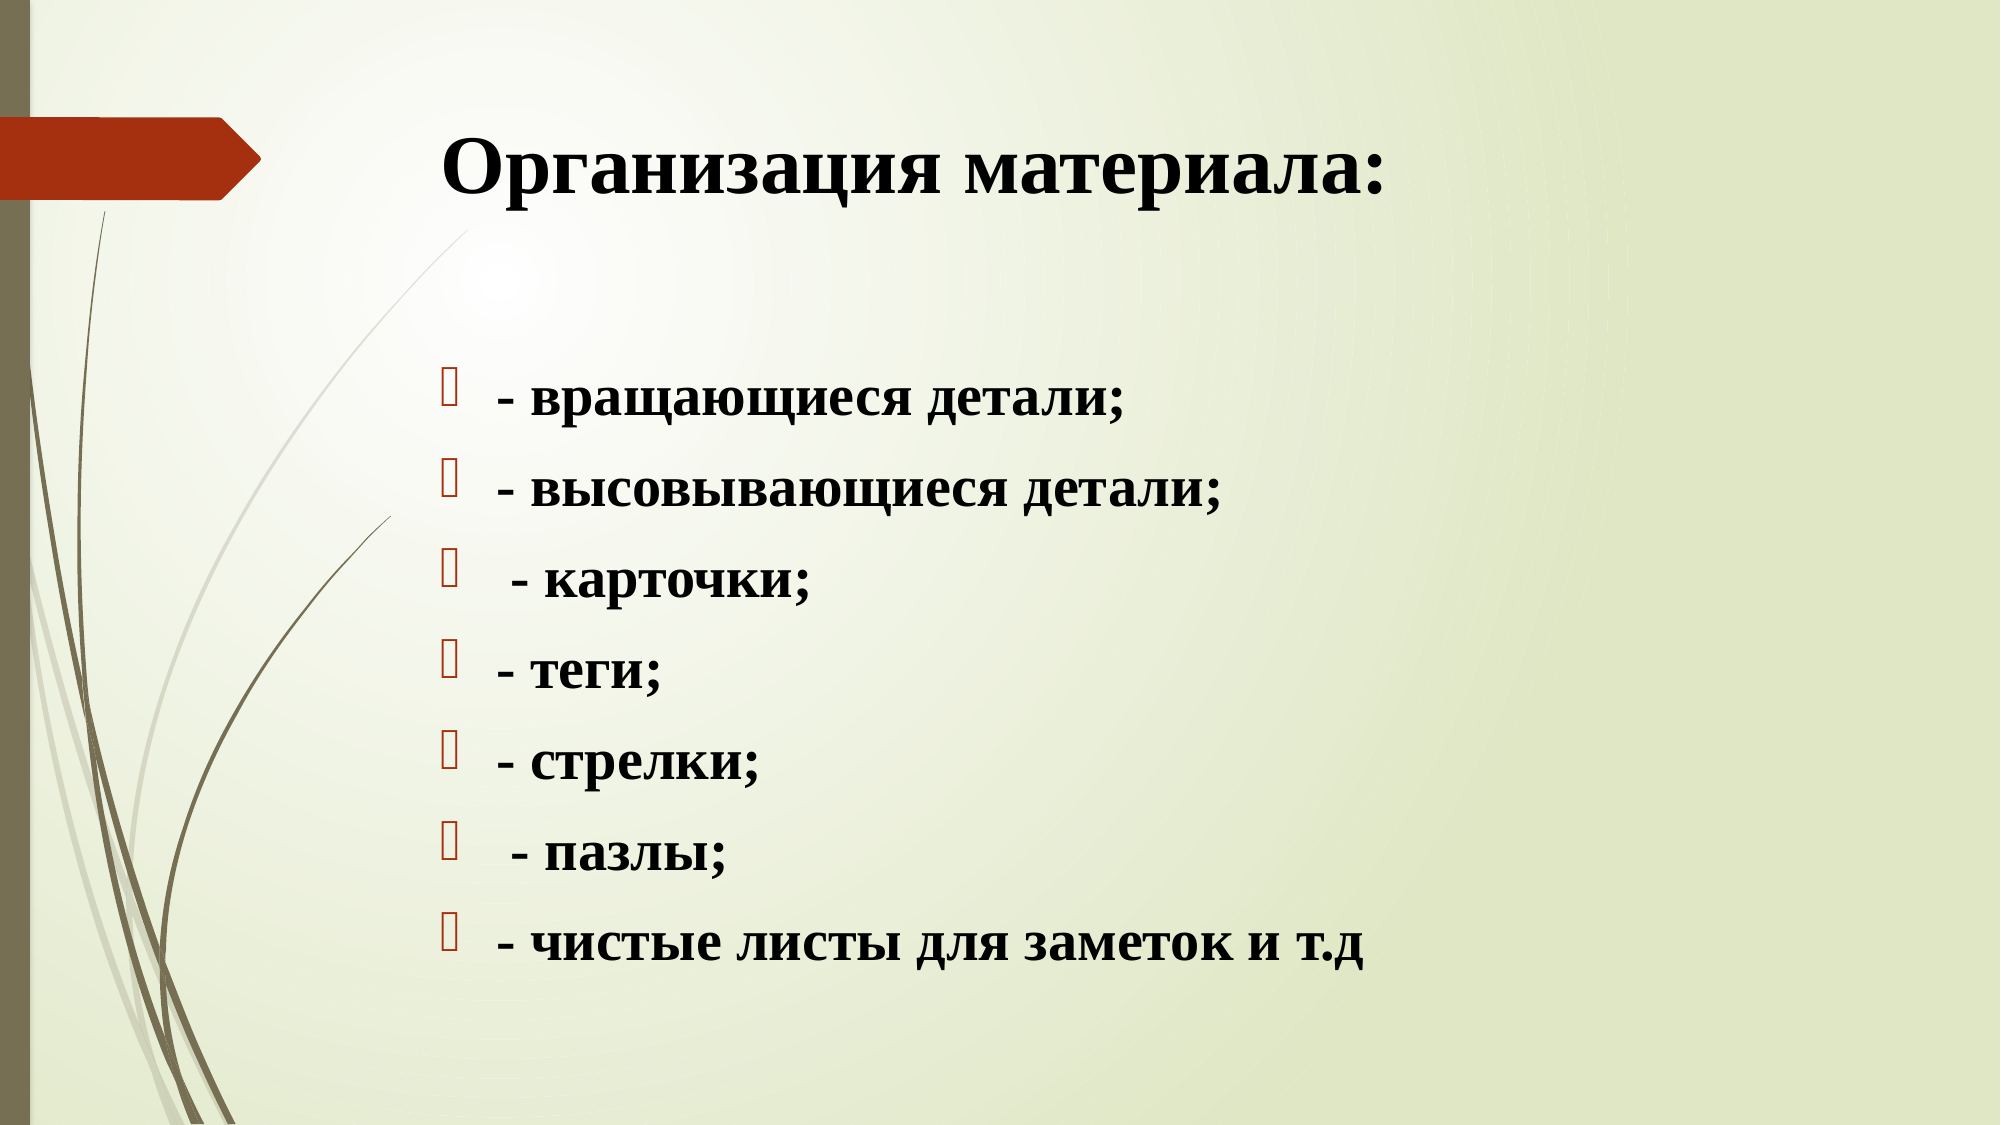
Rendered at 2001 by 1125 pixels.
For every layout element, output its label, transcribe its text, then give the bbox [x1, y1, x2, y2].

list - вращающиеся детали; - высовывающиеся детали; - карточки; - теги; - стрелки; - пазлы; - чистые листы для заметок и т.д [424, 350, 1888, 970]
title Организация материала: [425, 102, 1888, 313]
